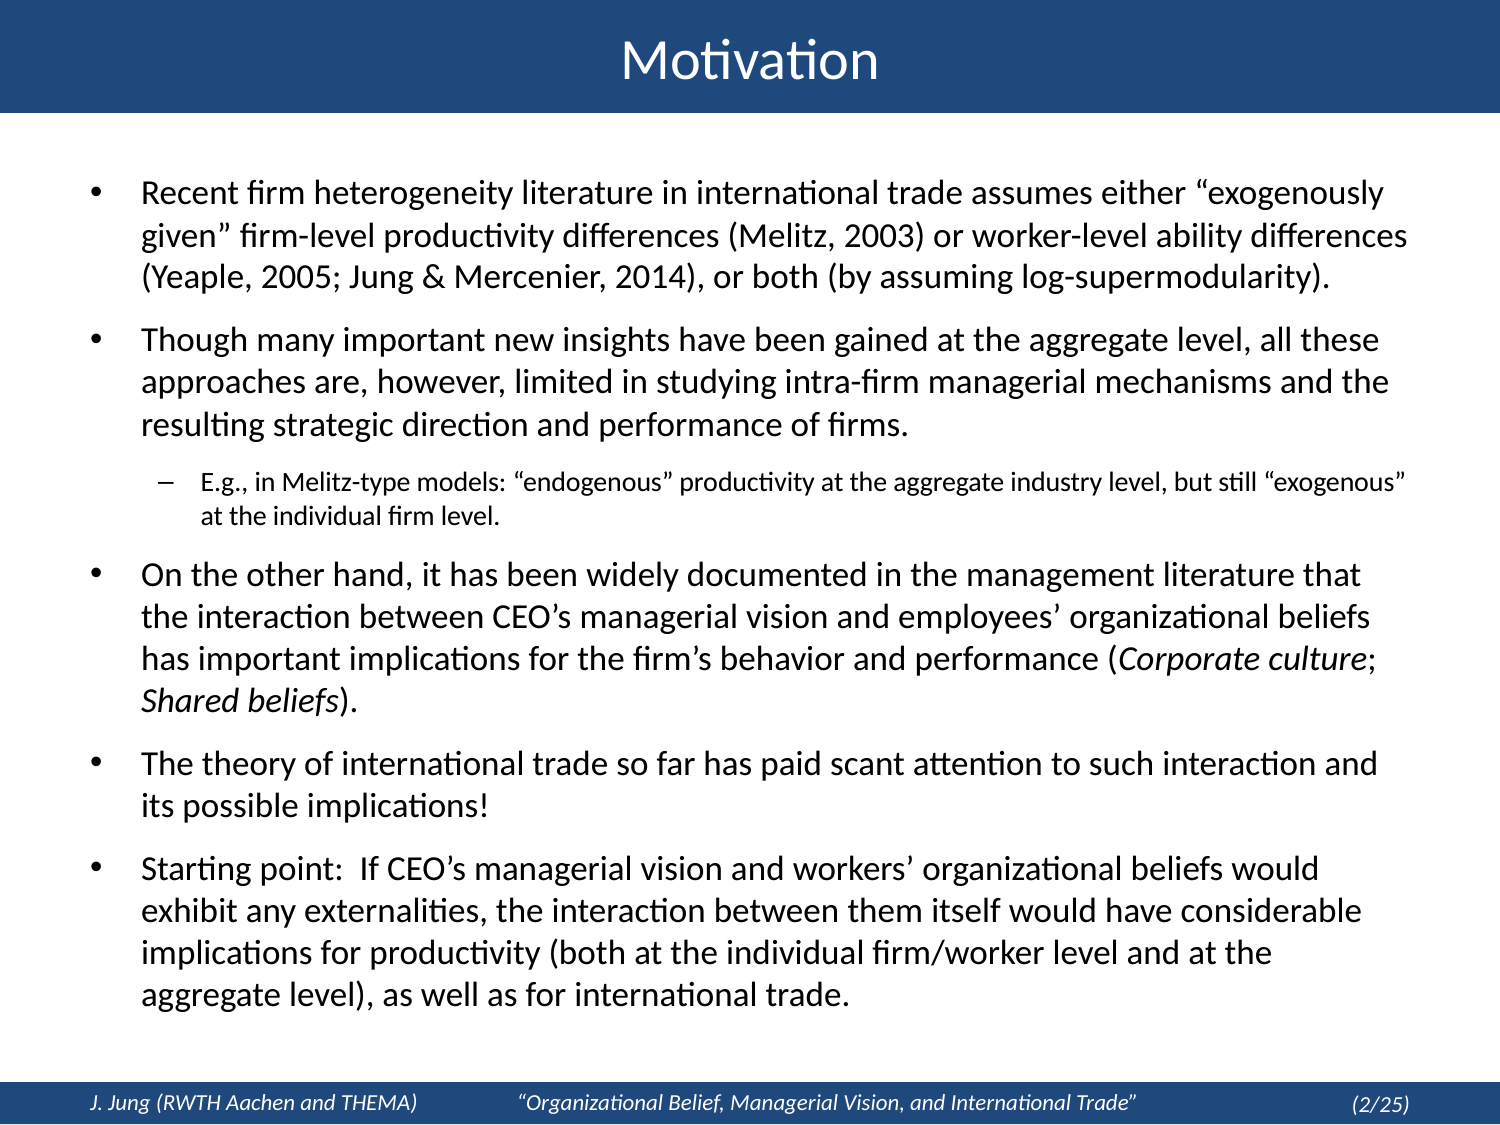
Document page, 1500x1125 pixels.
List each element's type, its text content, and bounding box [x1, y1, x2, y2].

list Recent firm heterogeneity literature in international trade assumes either “exogenously given” firm-level productivity differences (Melitz, 2003) or worker-level ability differences (Yeaple, 2005; Jung & Mercenier, 2014), or both (by assuming log-supermodularity). Though many important new insights have been gained at the aggregate level, all these approaches are, however, limited in studying intra-firm managerial mechanisms and the resulting strategic direction and performance of firms. E.g., in Melitz-type models: “endogenous” productivity at the aggregate industry level, but still “exogenous” at the individual firm level. On the other hand, it has been widely documented in the management literature that the interaction between CEO’s managerial vision and employees’ organizational beliefs has important implications for the firm’s behavior and performance (Corporate culture; Shared beliefs). The theory of international trade so far has paid scant attention to such interaction and its possible implications! Starting point: If CEO’s managerial vision and workers’ organizational beliefs would exhibit any externalities, the interaction between them itself would have considerable implications for productivity (both at the individual firm/worker level and at the aggregate level), as well as for international trade. [75, 162, 1425, 1038]
slide_number (2/25) [1074, 1082, 1425, 1125]
title Motivation [0, 0, 1500, 113]
footer J. Jung (RWTH Aachen and THEMA) “Organizational Belief, Managerial Vision, and International Trade” [75, 1076, 1200, 1125]
